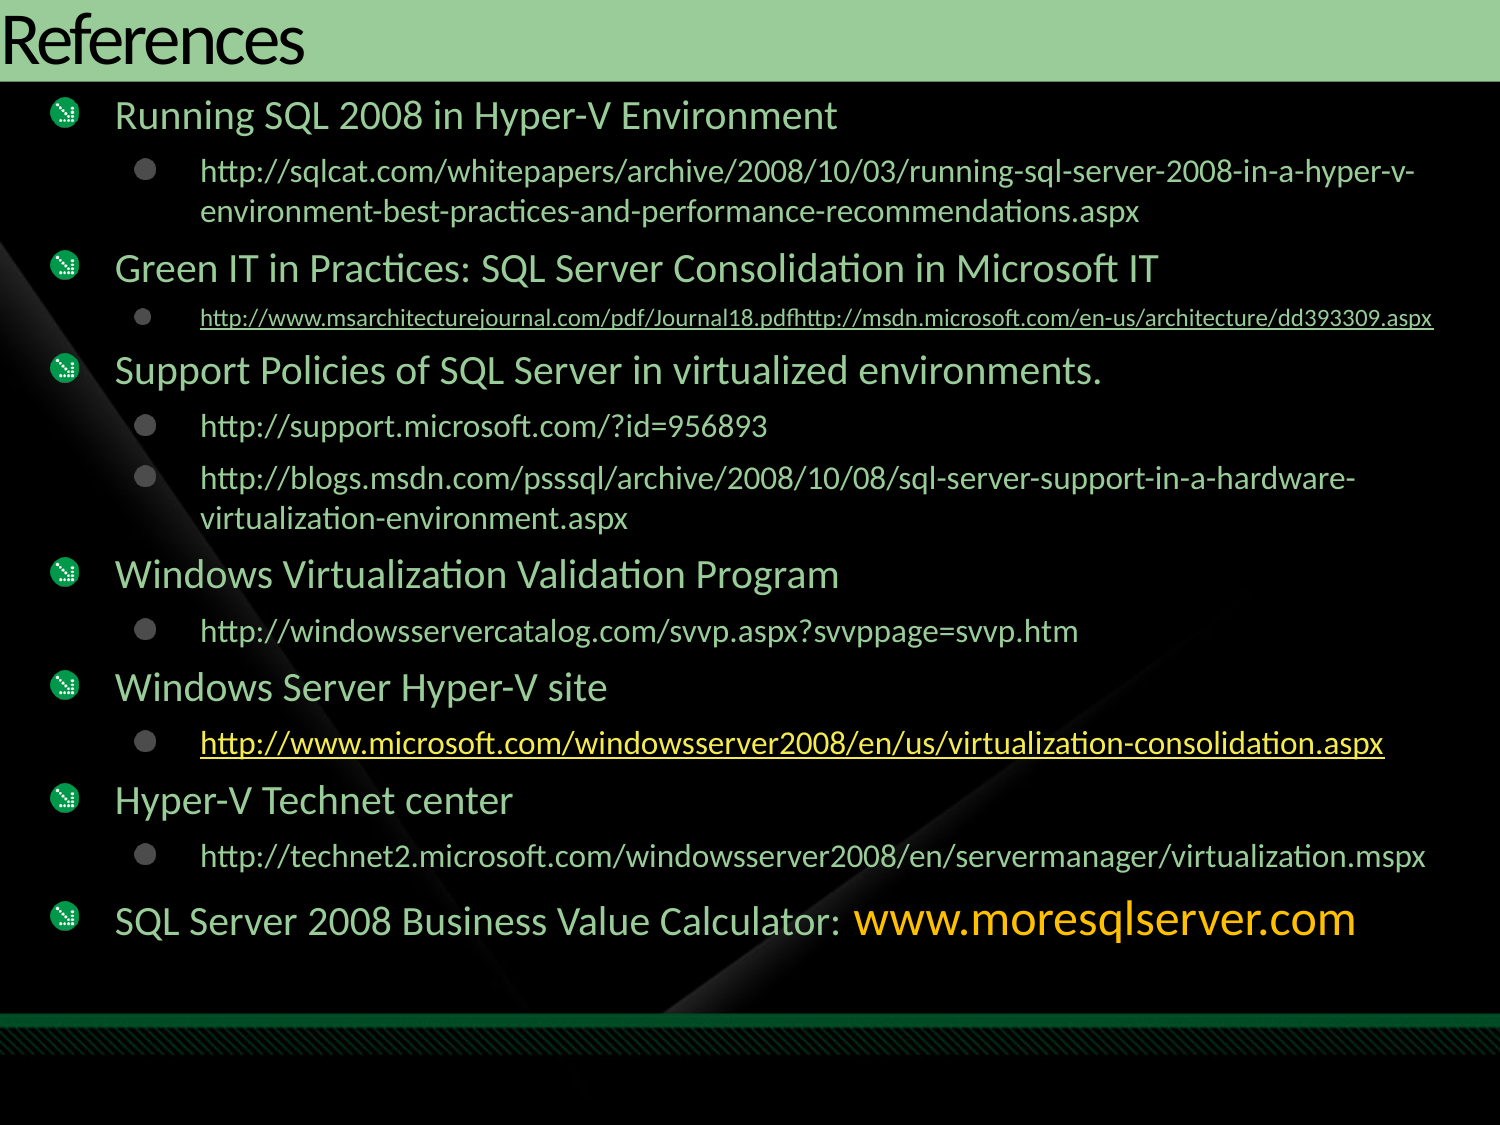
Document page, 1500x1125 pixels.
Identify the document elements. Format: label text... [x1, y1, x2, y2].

list Running SQL 2008 in Hyper-V Environment http://sqlcat.com/whitepapers/archive/2008/10/03/running-sql-server-2008-in-a-hyper-v-environment-best-practices-and-performance-recommendations.aspx Green IT in Practices: SQL Server Consolidation in Microsoft IT http://www.msarchitecturejournal.com/pdf/Journal18.pdfhttp://msdn.microsoft.com/en-us/architecture/dd393309.aspx Support Policies of SQL Server in virtualized environments. http://support.microsoft.com/?id=956893 http://blogs.msdn.com/psssql/archive/2008/10/08/sql-server-support-in-a-hardware-virtualization-environment.aspx Windows Virtualization Validation Program http://windowsservercatalog.com/svvp.aspx?svvppage=svvp.htm Windows Server Hyper-V site http://www.microsoft.com/windowsserver2008/en/us/virtualization-consolidation.aspx Hyper-V Technet center http://technet2.microsoft.com/windowsserver2008/en/servermanager/virtualization.mspx SQL Server 2008 Business Value Calculator: www.moresqlserver.com [50, 87, 1438, 1075]
title References [0, 0, 1500, 82]
picture [0, 82, 1500, 1125]
